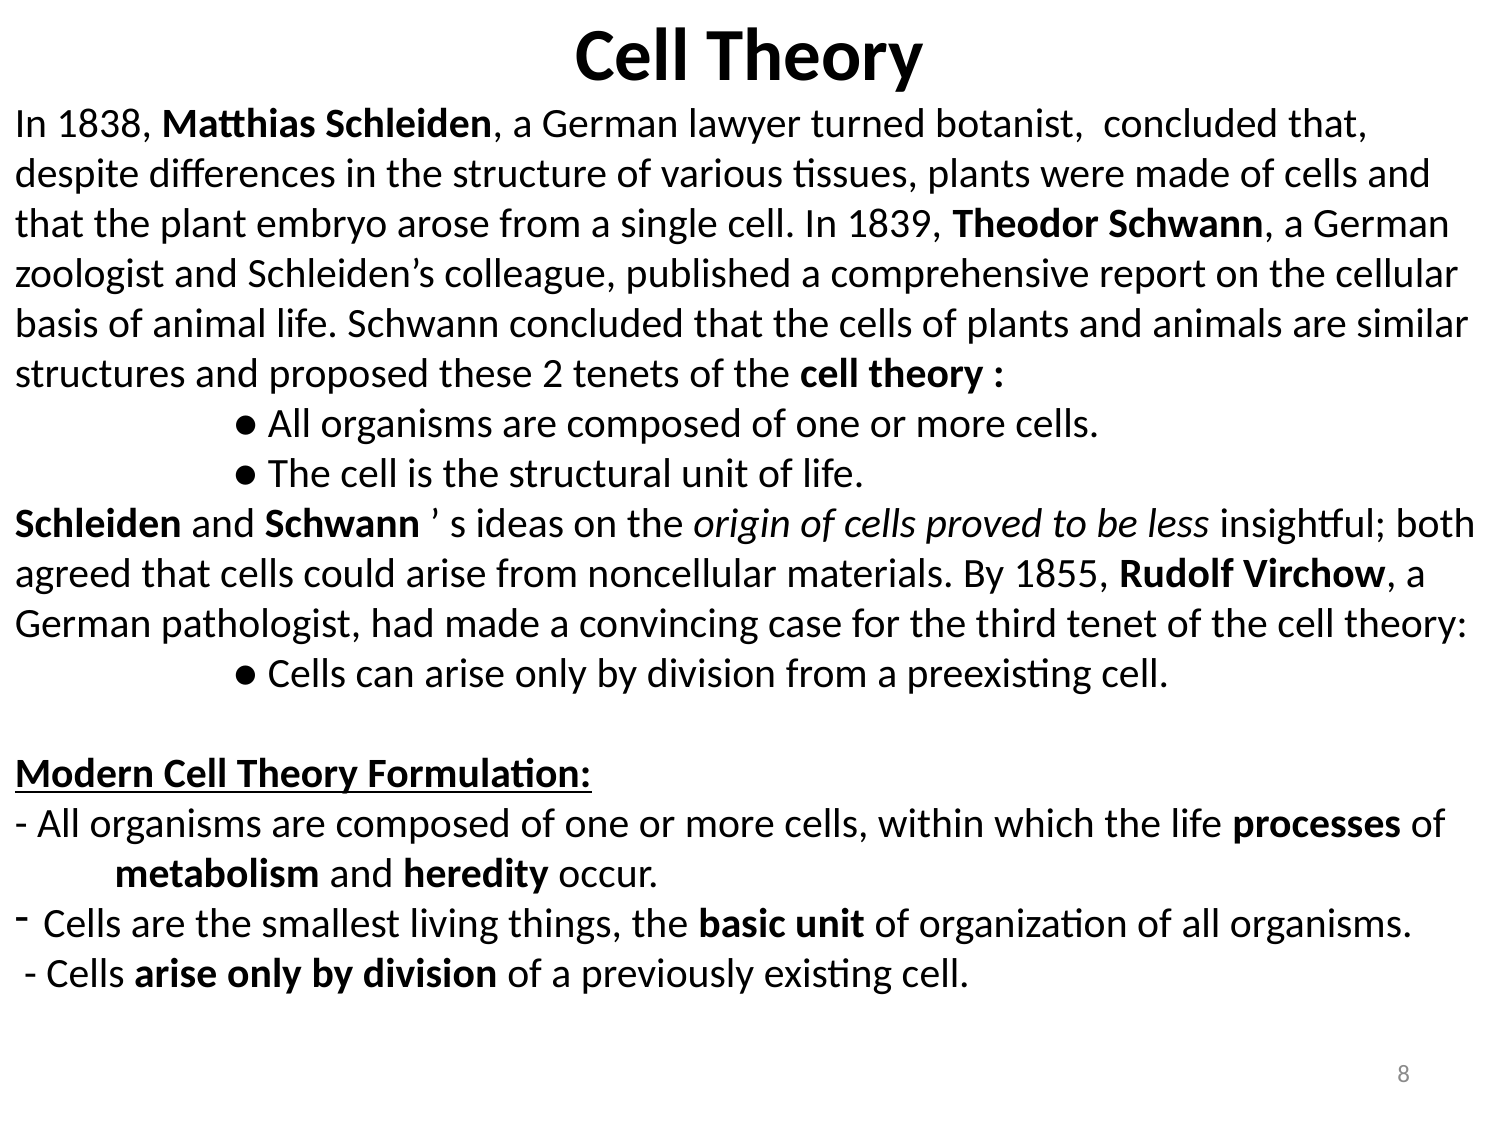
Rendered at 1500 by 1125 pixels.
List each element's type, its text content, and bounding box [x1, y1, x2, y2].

text_box Cell Theory In 1838, Matthias Schleiden, a German lawyer turned botanist, concluded that, despite differences in the structure of various tissues, plants were made of cells and that the plant embryo arose from a single cell. In 1839, Theodor Schwann, a German zoologist and Schleiden’s colleague, published a comprehensive report on the cellular basis of animal life. Schwann concluded that the cells of plants and animals are similar structures and proposed these 2 tenets of the cell theory : ● All organisms are composed of one or more cells. ● The cell is the structural unit of life. Schleiden and Schwann ’ s ideas on the origin of cells proved to be less insightful; both agreed that cells could arise from noncellular materials. By 1855, Rudolf Virchow, a German pathologist, had made a convincing case for the third tenet of the cell theory: ● Cells can arise only by division from a preexisting cell. Modern Cell Theory Formulation: - All organisms are composed of one or more cells, within which the life processes of metabolism and heredity occur. Cells are the smallest living things, the basic unit of organization of all organisms. - Cells arise only by division of a previously existing cell. [0, 0, 1500, 1124]
